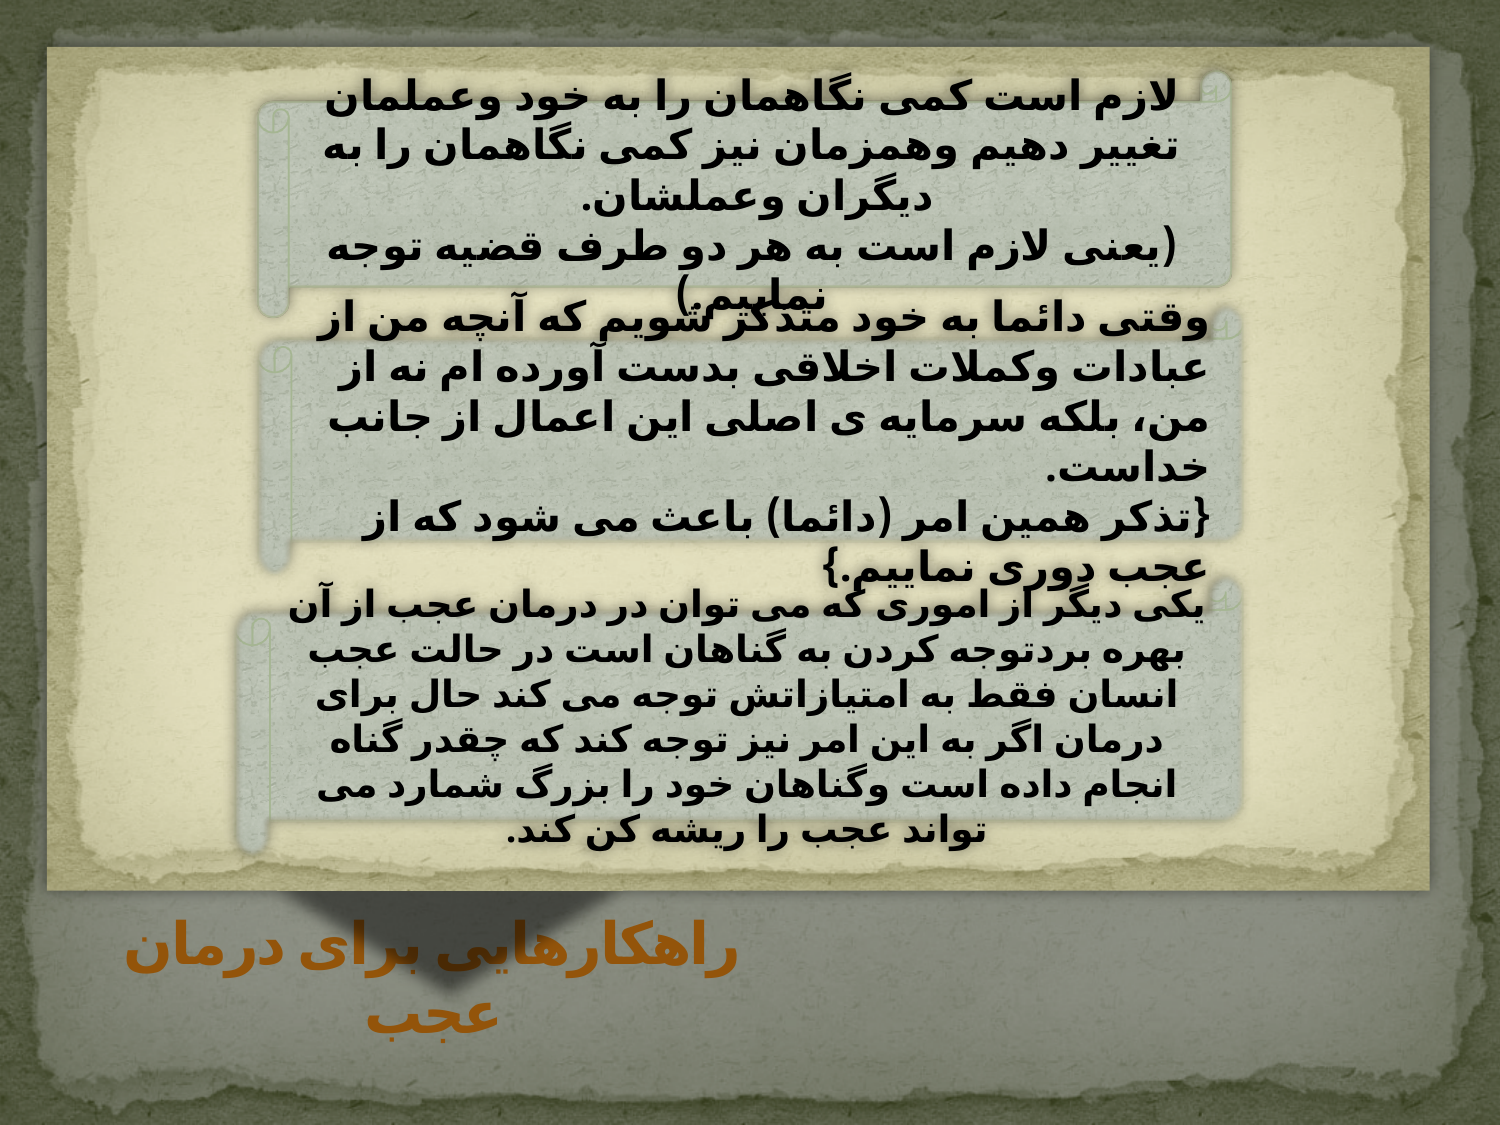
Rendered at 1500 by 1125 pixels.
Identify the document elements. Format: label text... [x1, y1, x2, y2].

text_box [46, 46, 1430, 997]
text_box یکی دیگر از اموری که می توان در درمان عجب از آن بهره بردتوجه کردن به گناهان است در حالت عجب انسان فقط به امتیازاتش توجه می کند حال برای درمان اگر به این امر نیز توجه کند که چقدر گناه انجام داده است وگناهان خود را بزرگ شمارد می تواند عجب را ریشه کن کند. [241, 592, 1238, 849]
text_box لازم است کمی نگاهمان را به خود وعملمان تغییر دهیم وهمزمان نیز کمی نگاهمان را به دیگران وعملشان. (یعنی لازم است به هر دو طرف قضیه توجه نماییم.) [260, 86, 1230, 316]
title راهکارهایی برای درمان عجب [70, 972, 797, 1054]
text_box وقتی دائما به خود متذکر شویم که آنچه من از عبادات وکملات اخلاقی بدست آورده ام نه از من، بلکه سرمایه ی اصلی این اعمال از جانب خداست. {تذکر همین امر (دائما) باعث می شود که از عجب دوری نماییم.} [264, 321, 1238, 569]
